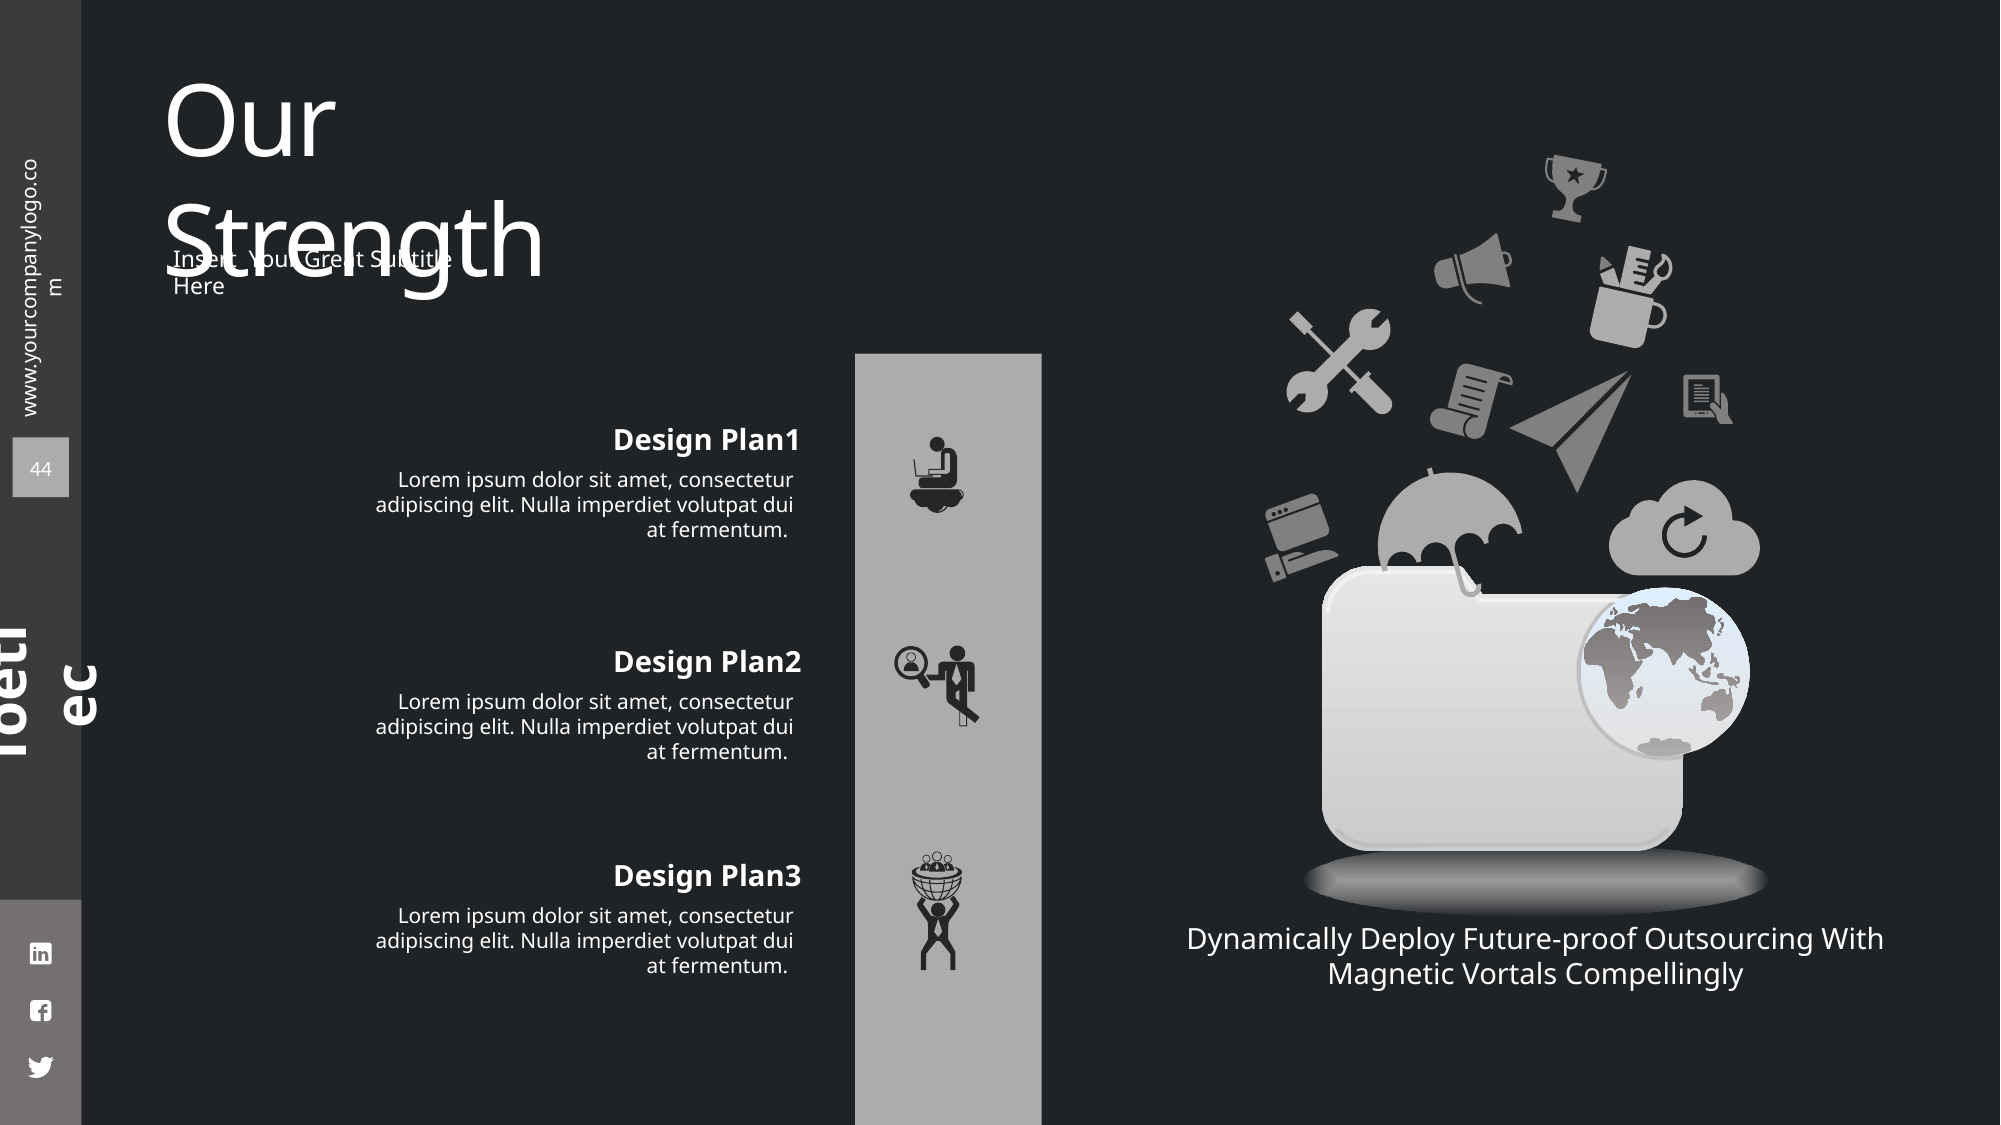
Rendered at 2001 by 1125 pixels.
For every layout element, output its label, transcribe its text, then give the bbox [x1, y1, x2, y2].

text_box Design Plan2 [598, 635, 817, 686]
text_box Insert Your Great Subtitle Here [158, 237, 512, 307]
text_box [1302, 565, 1769, 917]
text_box [854, 353, 1043, 1125]
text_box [1259, 158, 1760, 602]
slide_number 44 [12, 437, 69, 498]
text_box Design Plan3 [598, 849, 817, 900]
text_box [910, 436, 964, 513]
text_box Dynamically Deploy Future-proof Outsourcing With Magnetic Vortals Compellingly [1165, 884, 1906, 1027]
text_box Our Strength [147, 116, 677, 236]
text_box Design Plan1 [598, 414, 817, 464]
text_box Lorem ipsum dolor sit amet, consectetur adipiscing elit. Nulla imperdiet volutpat dui at fermentum. [359, 681, 809, 772]
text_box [911, 851, 963, 971]
text_box Lorem ipsum dolor sit amet, consectetur adipiscing elit. Nulla imperdiet volutpat dui at fermentum. [359, 895, 809, 986]
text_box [894, 645, 980, 727]
text_box Lorem ipsum dolor sit amet, consectetur adipiscing elit. Nulla imperdiet volutpat dui at fermentum. [359, 459, 809, 550]
